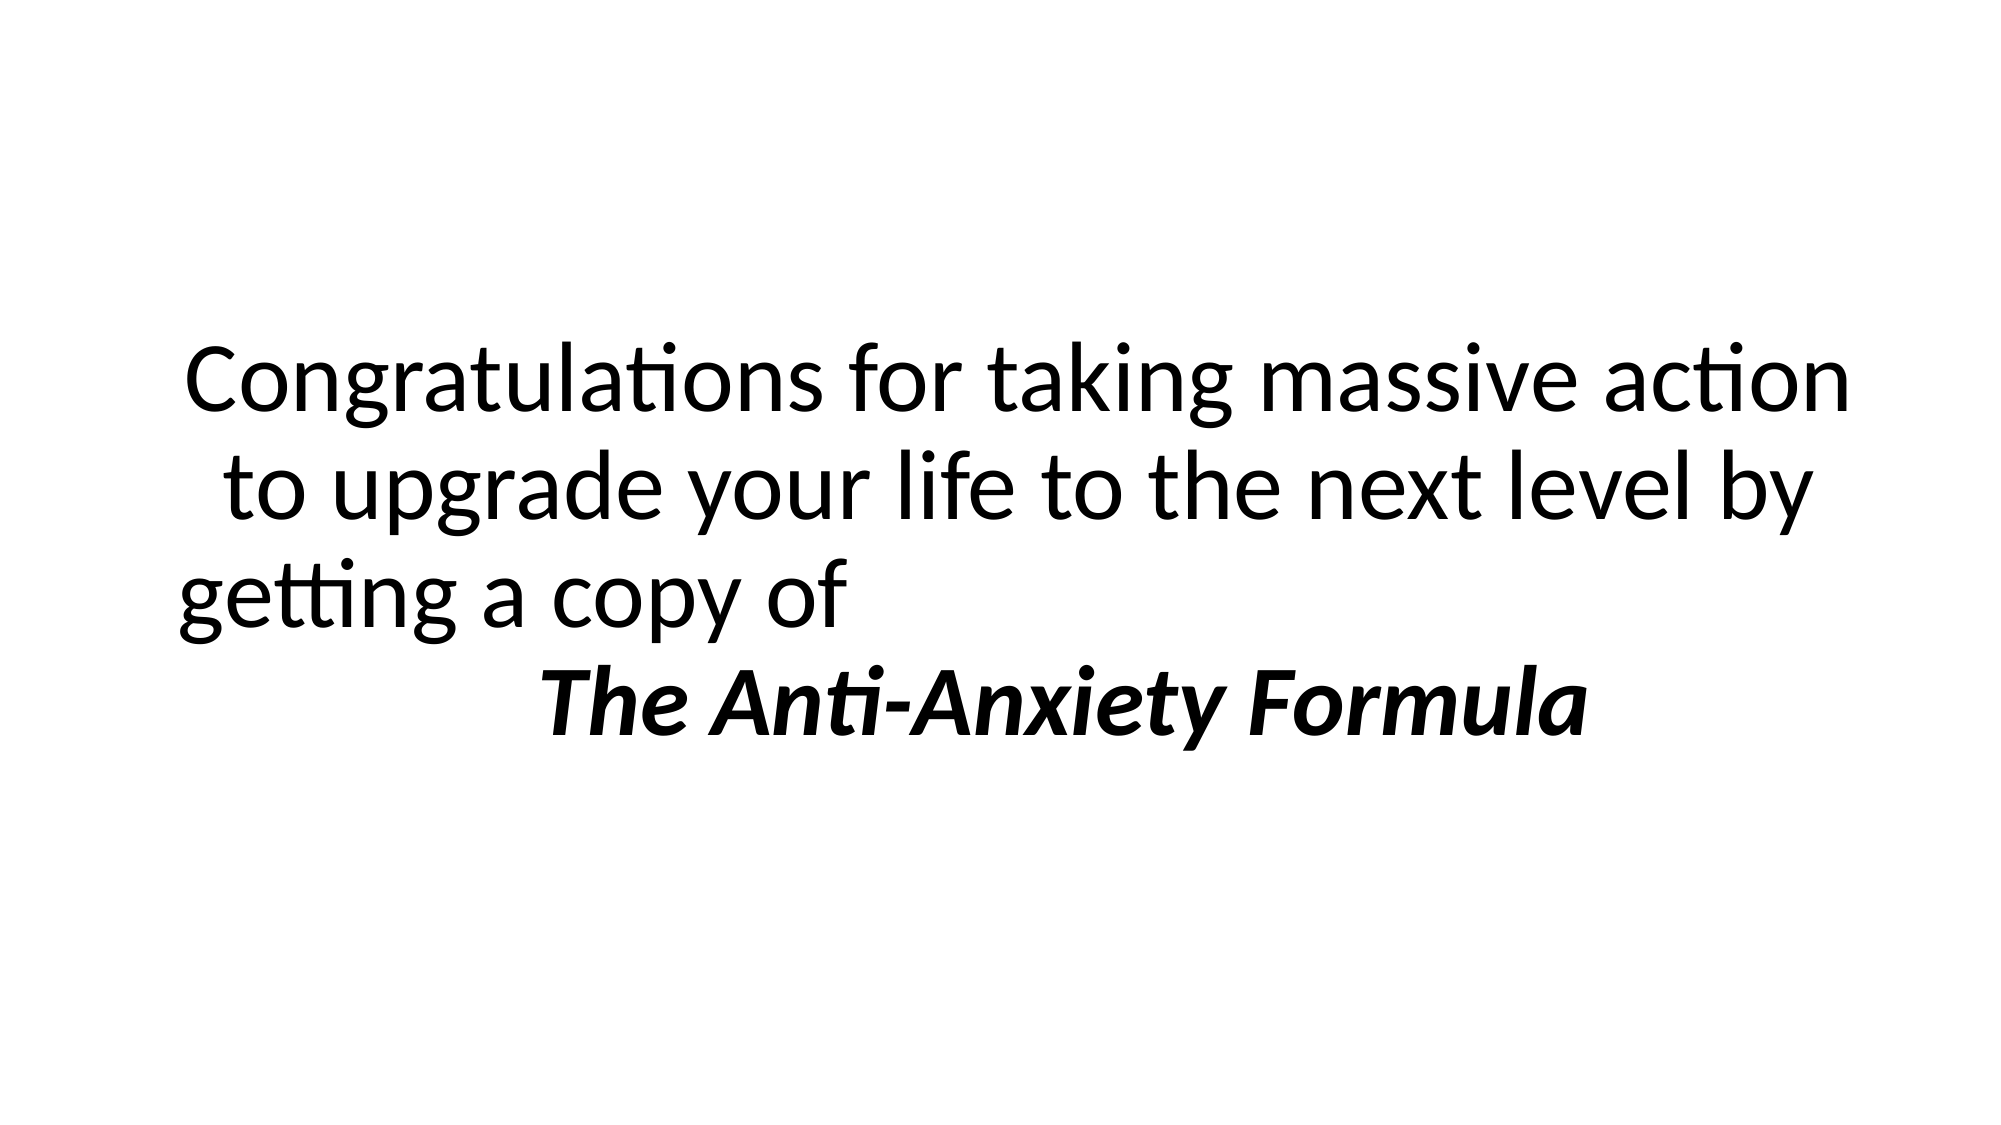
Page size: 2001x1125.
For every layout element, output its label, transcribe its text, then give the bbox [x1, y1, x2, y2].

list Congratulations for taking massive action to upgrade your life to the next level by getting a copy of The Anti-Anxiety Formula [157, 318, 1883, 607]
